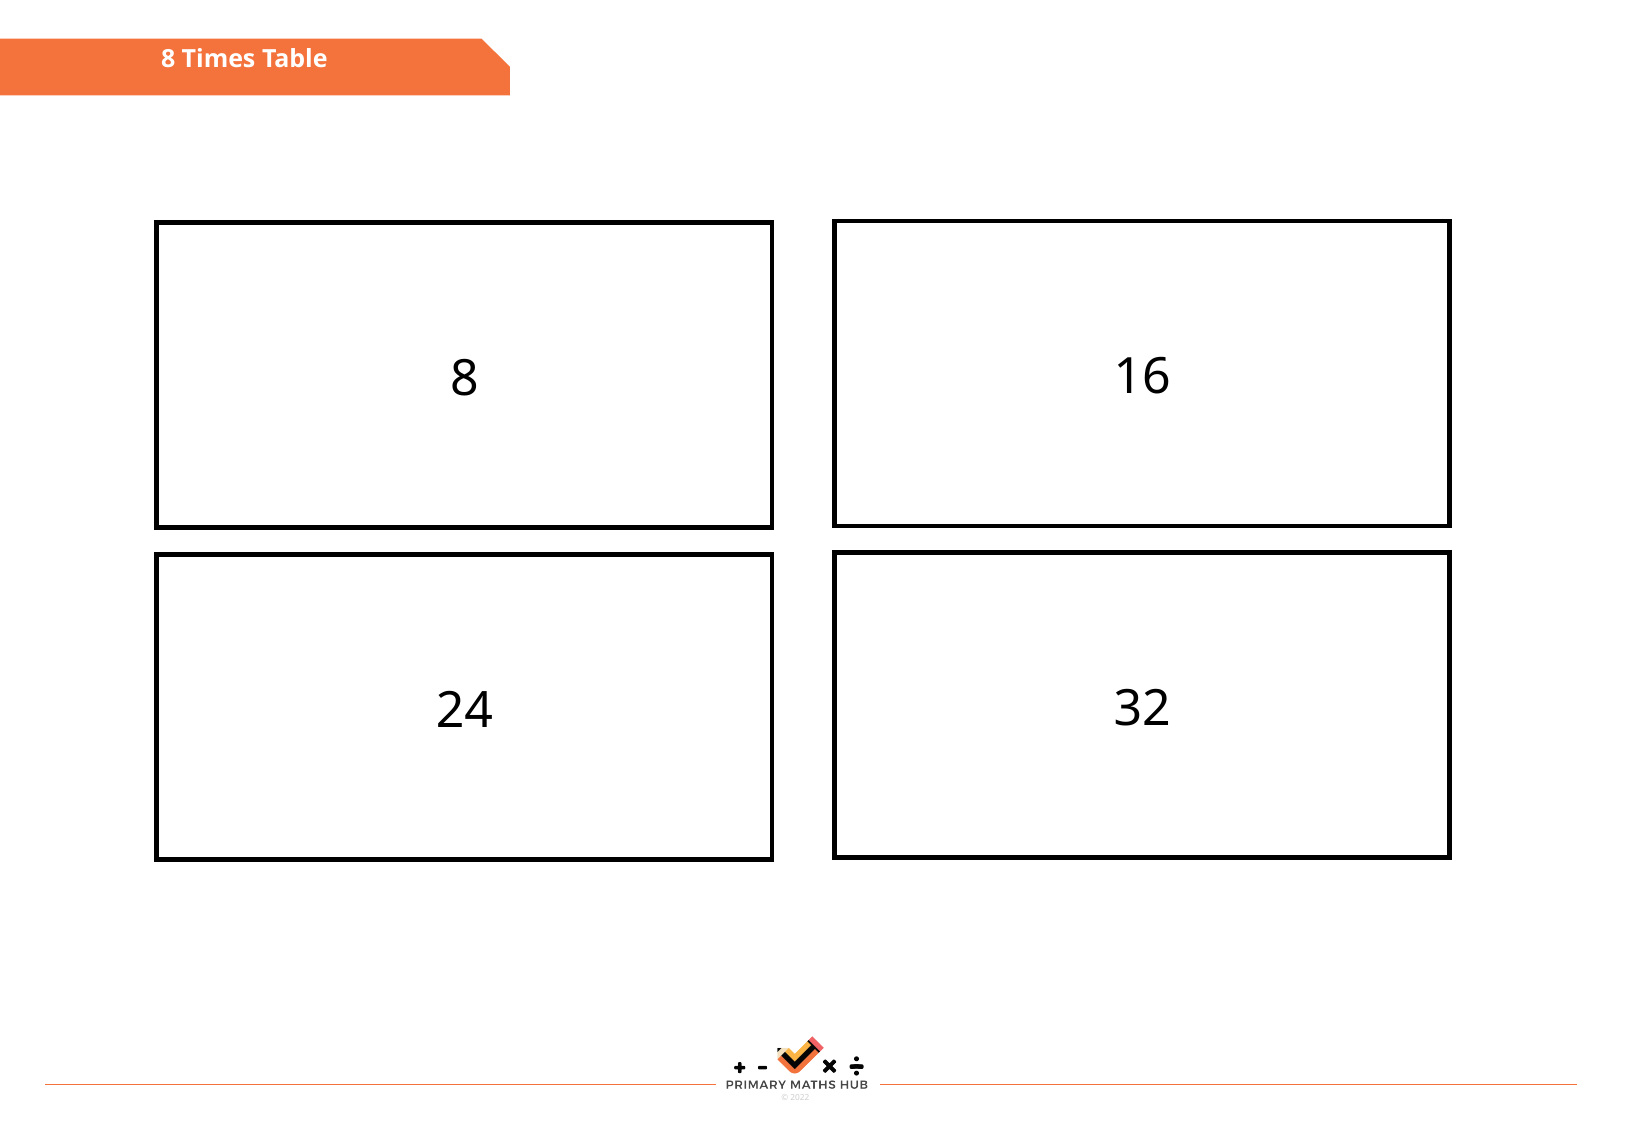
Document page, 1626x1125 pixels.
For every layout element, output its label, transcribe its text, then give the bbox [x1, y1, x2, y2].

text_box 32 [833, 552, 1451, 859]
picture [722, 1034, 872, 1094]
text_box 8 Times Table [0, 37, 511, 97]
text_box © 2022 [720, 1084, 870, 1110]
text_box 24 [156, 553, 773, 860]
text_box 16 [833, 220, 1451, 527]
text_box 8 [156, 222, 773, 529]
